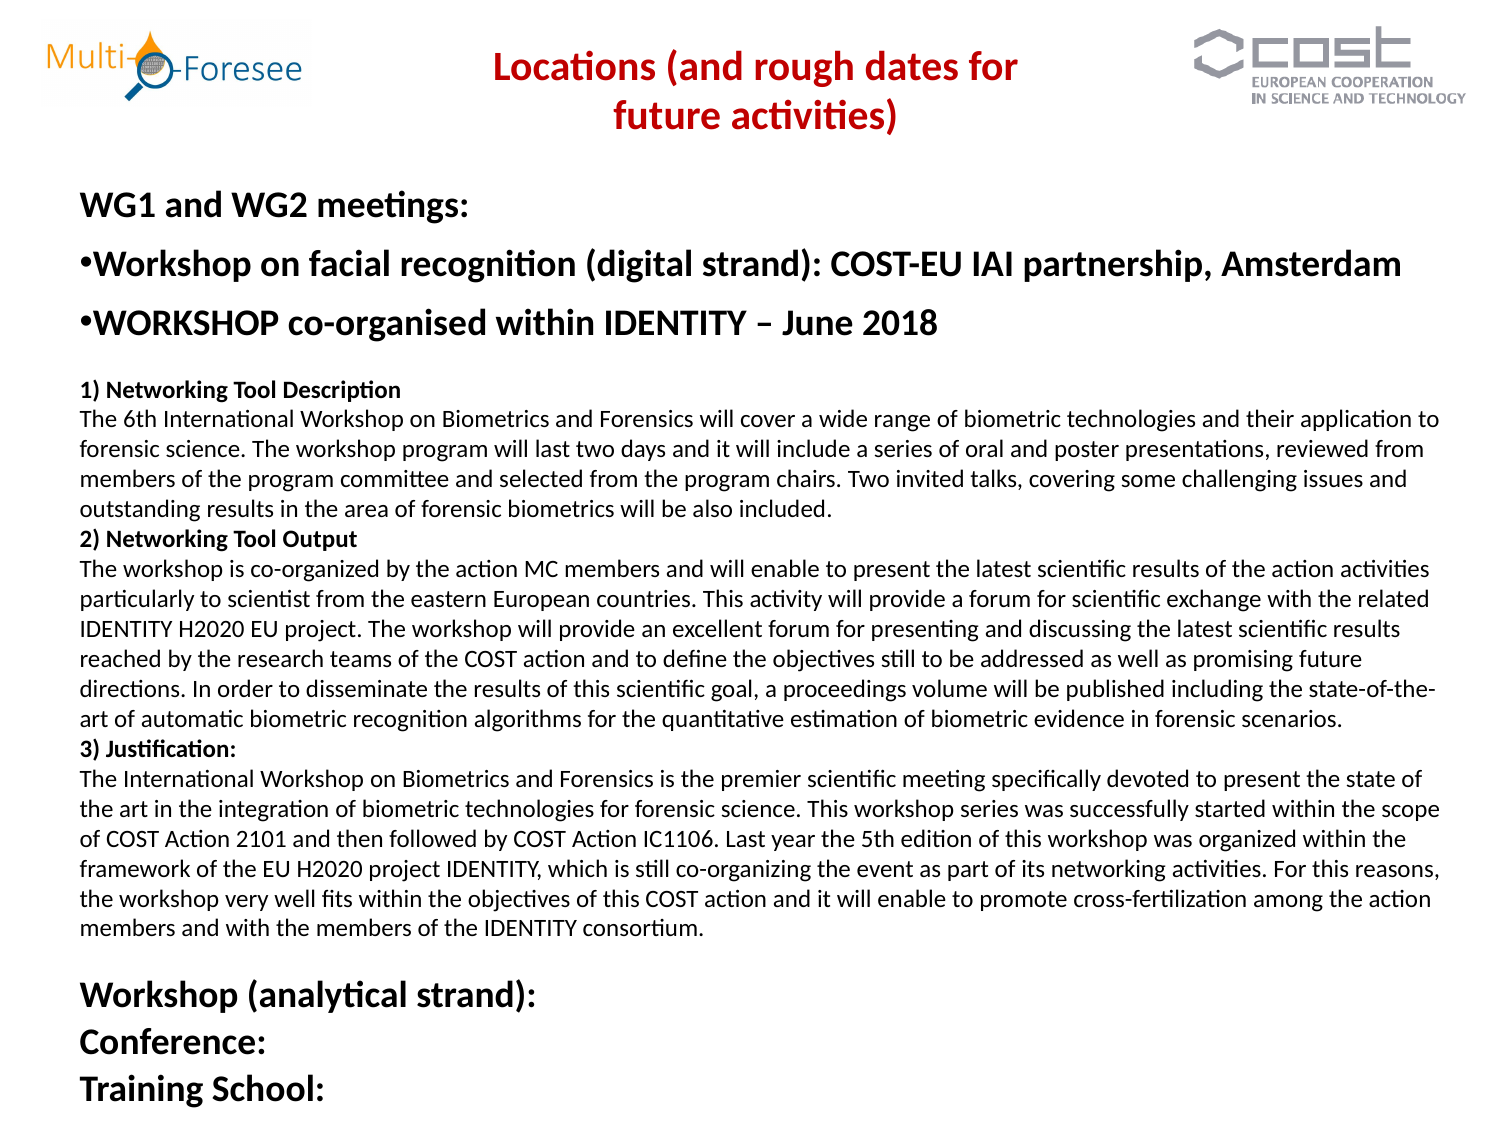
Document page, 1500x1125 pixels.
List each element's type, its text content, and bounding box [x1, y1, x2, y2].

text_box Workshop (analytical strand): [64, 962, 1436, 1009]
text_box WG1 and WG2 meetings: [64, 172, 880, 231]
picture [1174, 18, 1474, 123]
text_box Conference: [64, 1009, 1436, 1057]
text_box Workshop on facial recognition (digital strand): COST-EU IAI partnership, Amsterdam [64, 231, 1436, 290]
text_box WORKSHOP co-organised within IDENTITY – June 2018 1) Networking Tool Description The 6th International Workshop on Biometrics and Forensics will cover a wide range of biometric technologies and their application to forensic science. The workshop program will last two days and it will include a series of oral and poster presentations, reviewed from members of the program committee and selected from the program chairs. Two invited talks, covering some challenging issues and outstanding results in the area of forensic biometrics will be also included. 2) Networking Tool Output The workshop is co-organized by the action MC members and will enable to present the latest scientific results of the action activities particularly to scientist from the eastern European countries. This activity will provide a forum for scientific exchange with the related IDENTITY H2020 EU project. The workshop will provide an excellent forum for presenting and discussing the latest scientific results reached by the research teams of the COST action and to define the objectives still to be addressed as well as promising future directions. In order to disseminate the results of this scientific goal, a proceedings volume will be published including the state-of-the-art of automatic biometric recognition algorithms for the quantitative estimation of biometric evidence in forensic scenarios. 3) Justification: The International Workshop on Biometrics and Forensics is the premier scientific meeting specifically devoted to present the state of the art in the integration of biometric technologies for forensic science. This workshop series was successfully started within the scope of COST Action 2101 and then followed by COST Action IC1106. Last year the 5th edition of this workshop was organized within the framework of the EU H2020 project IDENTITY, which is still co-organizing the event as part of its networking activities. For this reasons, the workshop very well fits within the objectives of this COST action and it will enable to promote cross-fertilization among the action members and with the members of the IDENTITY consortium. [64, 290, 1459, 950]
text_box Locations (and rough dates for future activities) [431, 30, 1081, 146]
text_box Training School: [64, 1057, 1436, 1117]
picture [40, 18, 312, 108]
